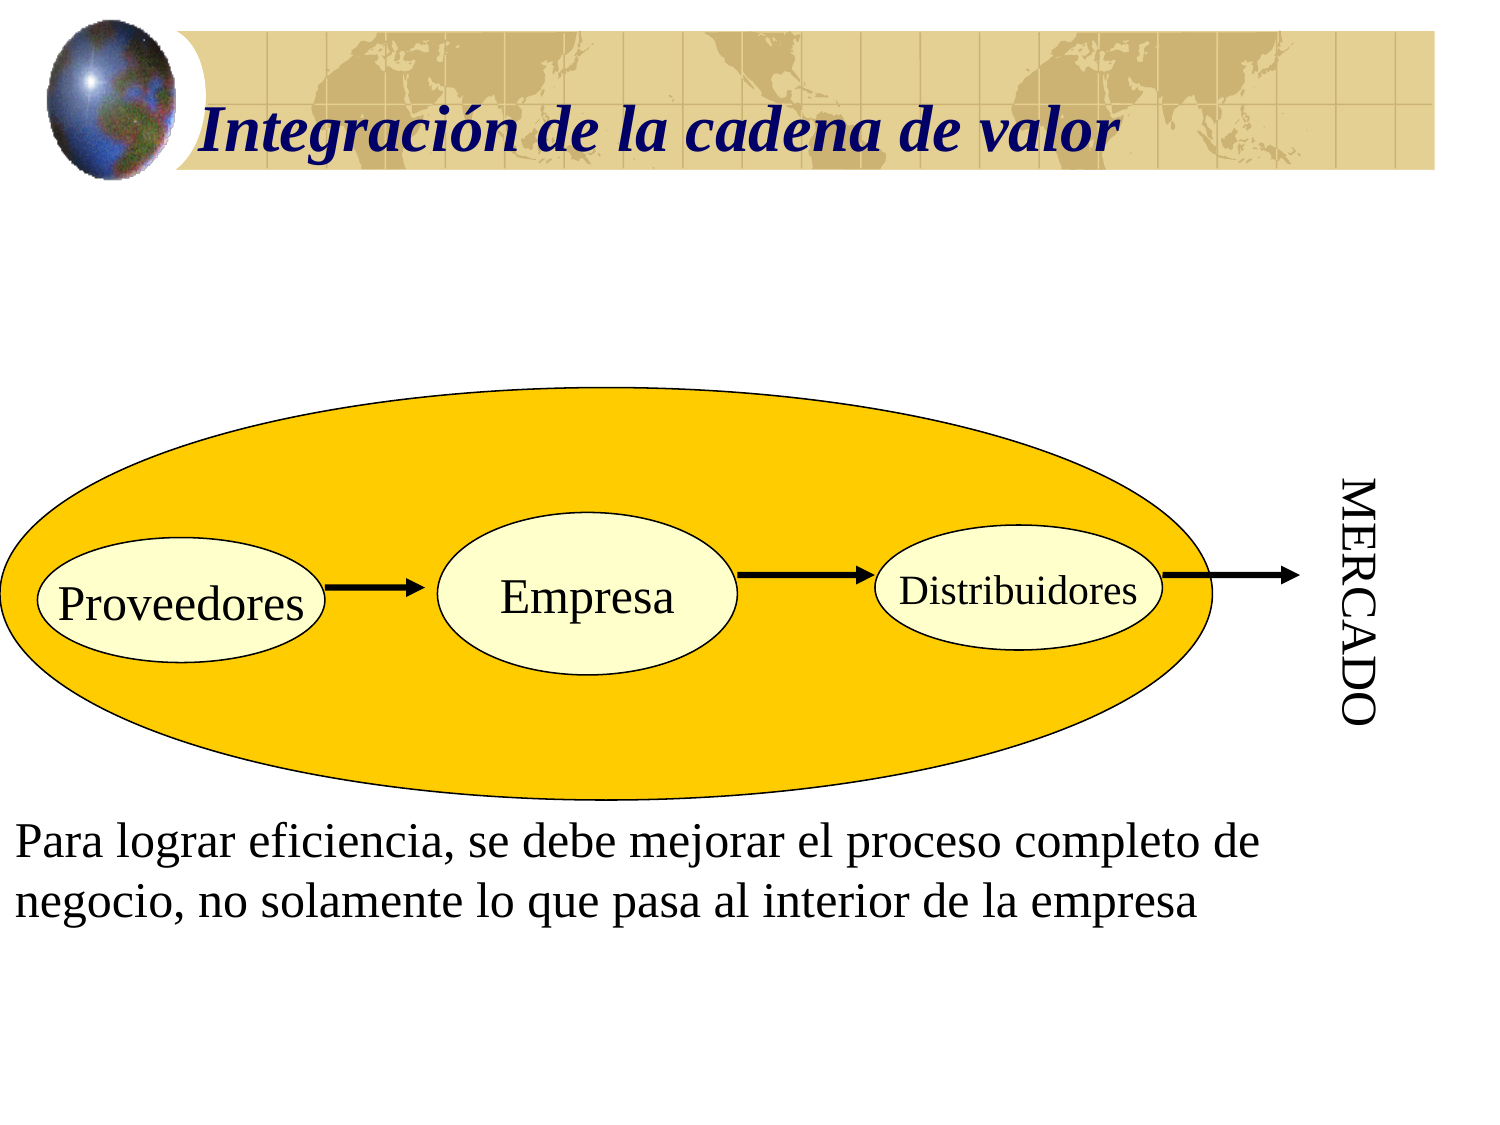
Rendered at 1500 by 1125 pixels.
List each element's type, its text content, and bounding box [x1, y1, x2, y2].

text_box [0, 387, 1213, 799]
picture [42, 14, 190, 185]
text_box [324, 581, 425, 594]
text_box [1162, 568, 1300, 582]
text_box Distribuidores [874, 525, 1163, 651]
text_box [737, 568, 875, 582]
title Integración de la cadena de valor [182, 30, 1459, 219]
text_box MERCADO [1325, 463, 1401, 743]
text_box Empresa [437, 512, 738, 675]
text_box Para lograr eficiencia, se debe mejorar el proceso completo de negocio, no solamente lo que pasa al interior de la empresa [0, 799, 1400, 935]
text_box Proveedores [37, 537, 325, 663]
